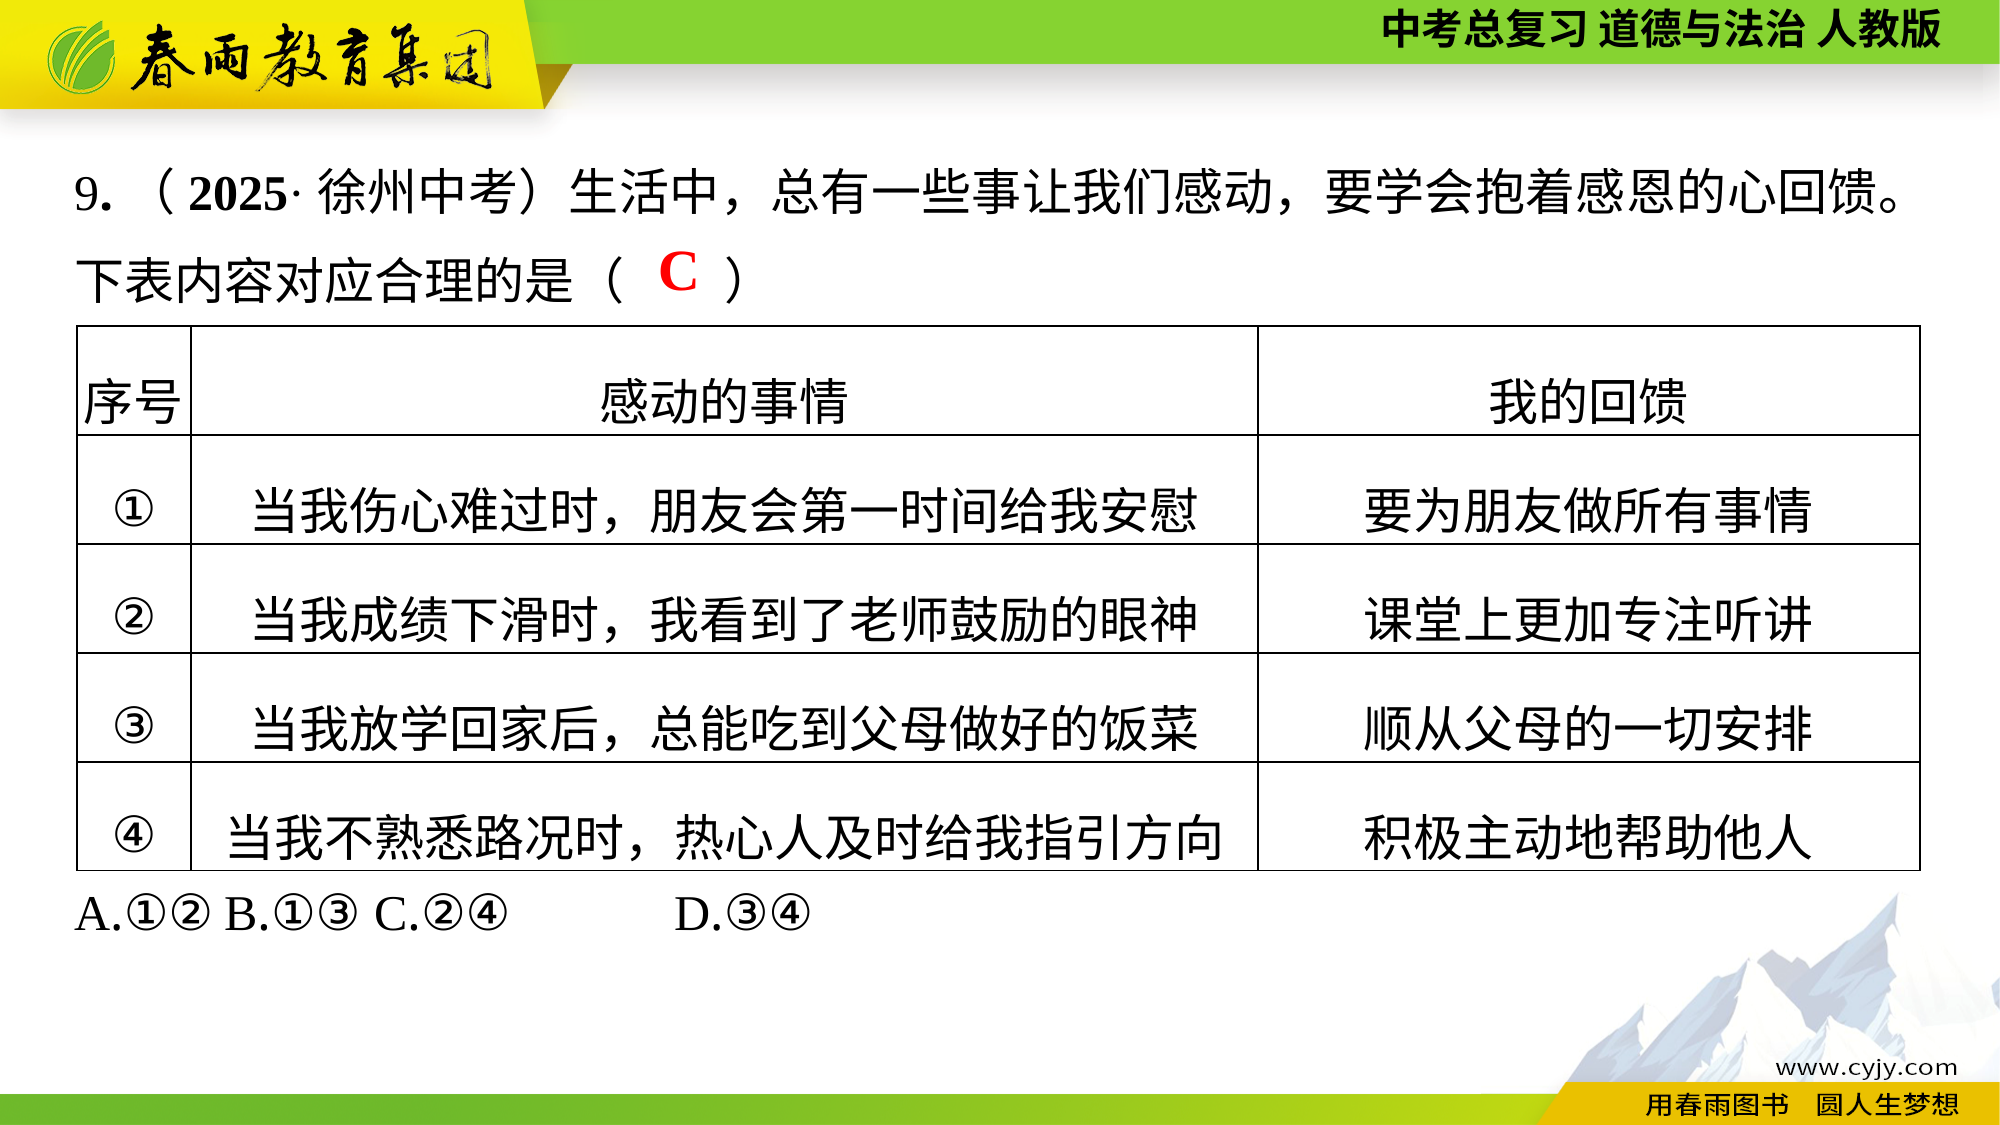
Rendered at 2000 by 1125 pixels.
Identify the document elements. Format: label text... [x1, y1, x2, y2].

table_cell 课堂上更加专注听讲 [1259, 545, 1919, 652]
picture [0, 0, 2000, 1125]
table_header 序号 [78, 327, 190, 434]
list 9.（2025·徐州中考）生活中，总有一些事让我们感动，要学会抱着感恩的心回馈。下表内容对应合理的是（ ） A.①② B.①③ C.②④ D.③④ [59, 122, 1944, 956]
table_cell 当我放学回家后，总能吃到父母做好的饭菜 [192, 654, 1257, 761]
table_header 感动的事情 [192, 327, 1257, 434]
table_cell 积极主动地帮助他人 [1259, 763, 1919, 870]
table_cell ① [78, 436, 190, 543]
table_cell 顺从父母的一切安排 [1259, 654, 1919, 761]
table_cell ③ [78, 654, 190, 761]
table_cell ② [78, 545, 190, 652]
table_cell 当我伤心难过时，朋友会第一时间给我安慰 [192, 436, 1257, 543]
table_cell 当我成绩下滑时，我看到了老师鼓励的眼神 [192, 545, 1257, 652]
text_box C [643, 224, 715, 310]
table_cell 当我不熟悉路况时，热心人及时给我指引方向 [192, 763, 1257, 870]
table_header 我的回馈 [1259, 327, 1919, 434]
table_cell ④ [78, 763, 190, 870]
table_cell 要为朋友做所有事情 [1259, 436, 1919, 543]
